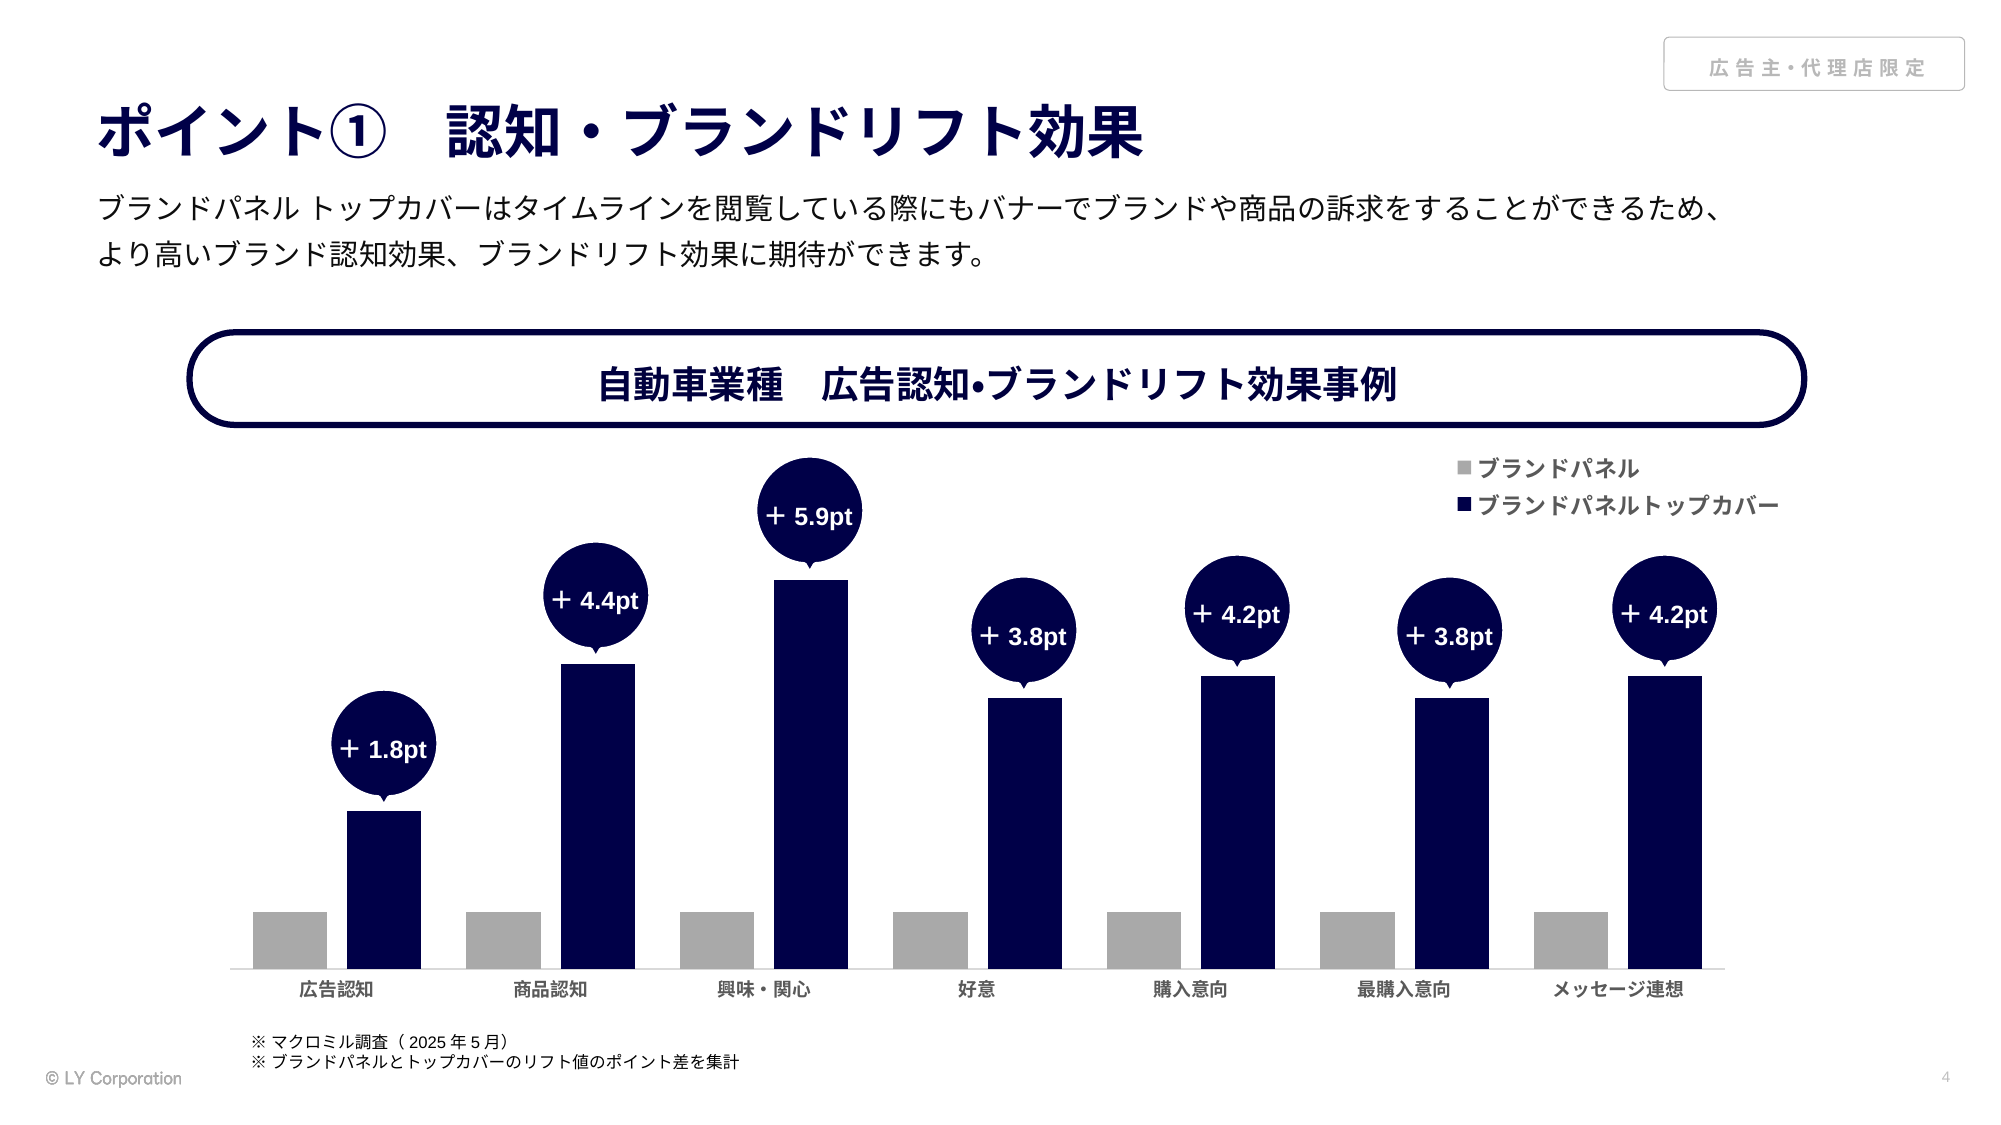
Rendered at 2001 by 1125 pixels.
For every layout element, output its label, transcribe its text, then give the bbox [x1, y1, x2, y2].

chart [198, 446, 1814, 1047]
text_box 自動車業種 広告認知・ブランドリフト効果事例 [187, 330, 1806, 427]
picture [46, 1071, 181, 1088]
title ポイント① 認知・ブランドリフト効果 [96, 95, 1904, 180]
list ブランドパネル トップカバーはタイムラインを閲覧している際にもバナーでブランドや商品の訴求をすることができるため、 より高いブランド認知効果、ブランドリフト効果に期待ができます。 [96, 180, 1904, 311]
text_box ※マクロミル調査（2025年5月） ※ブランドパネルとトップカバーのリフト値のポイント差を集計 [235, 1047, 1236, 1079]
